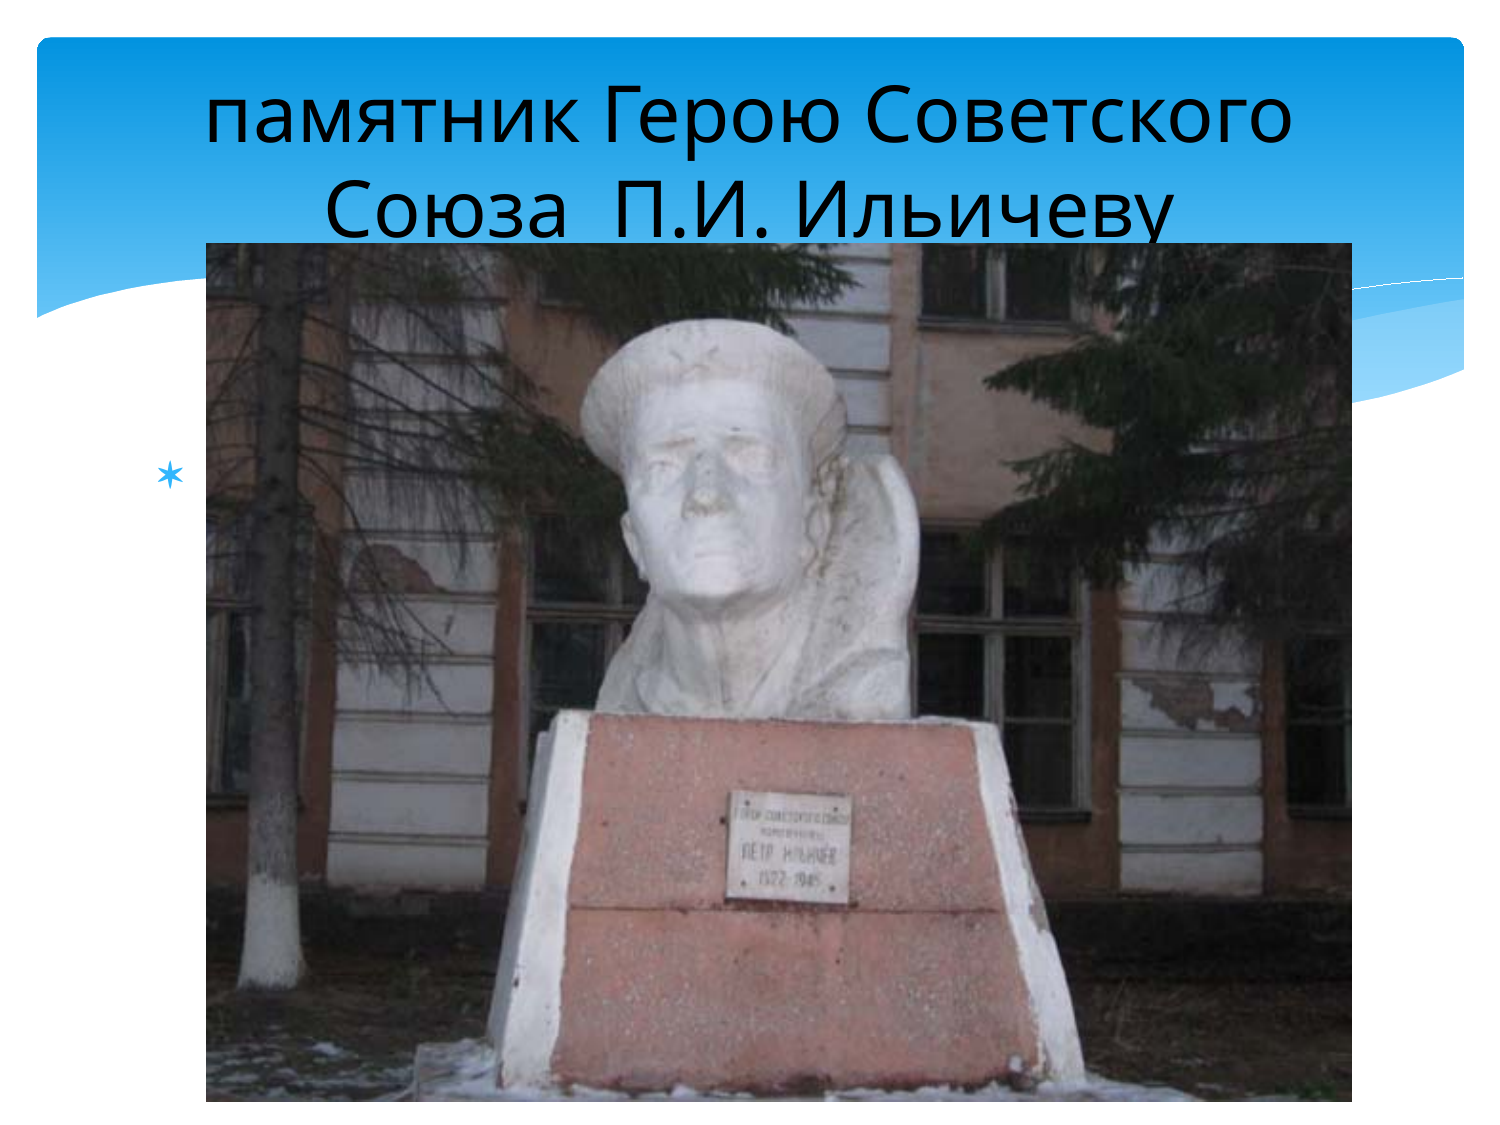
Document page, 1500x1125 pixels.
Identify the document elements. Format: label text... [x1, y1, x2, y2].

title памятник Герою Советского Союза П.И. Ильичеву [75, 55, 1425, 261]
list [143, 438, 200, 1005]
picture [206, 243, 1352, 1103]
